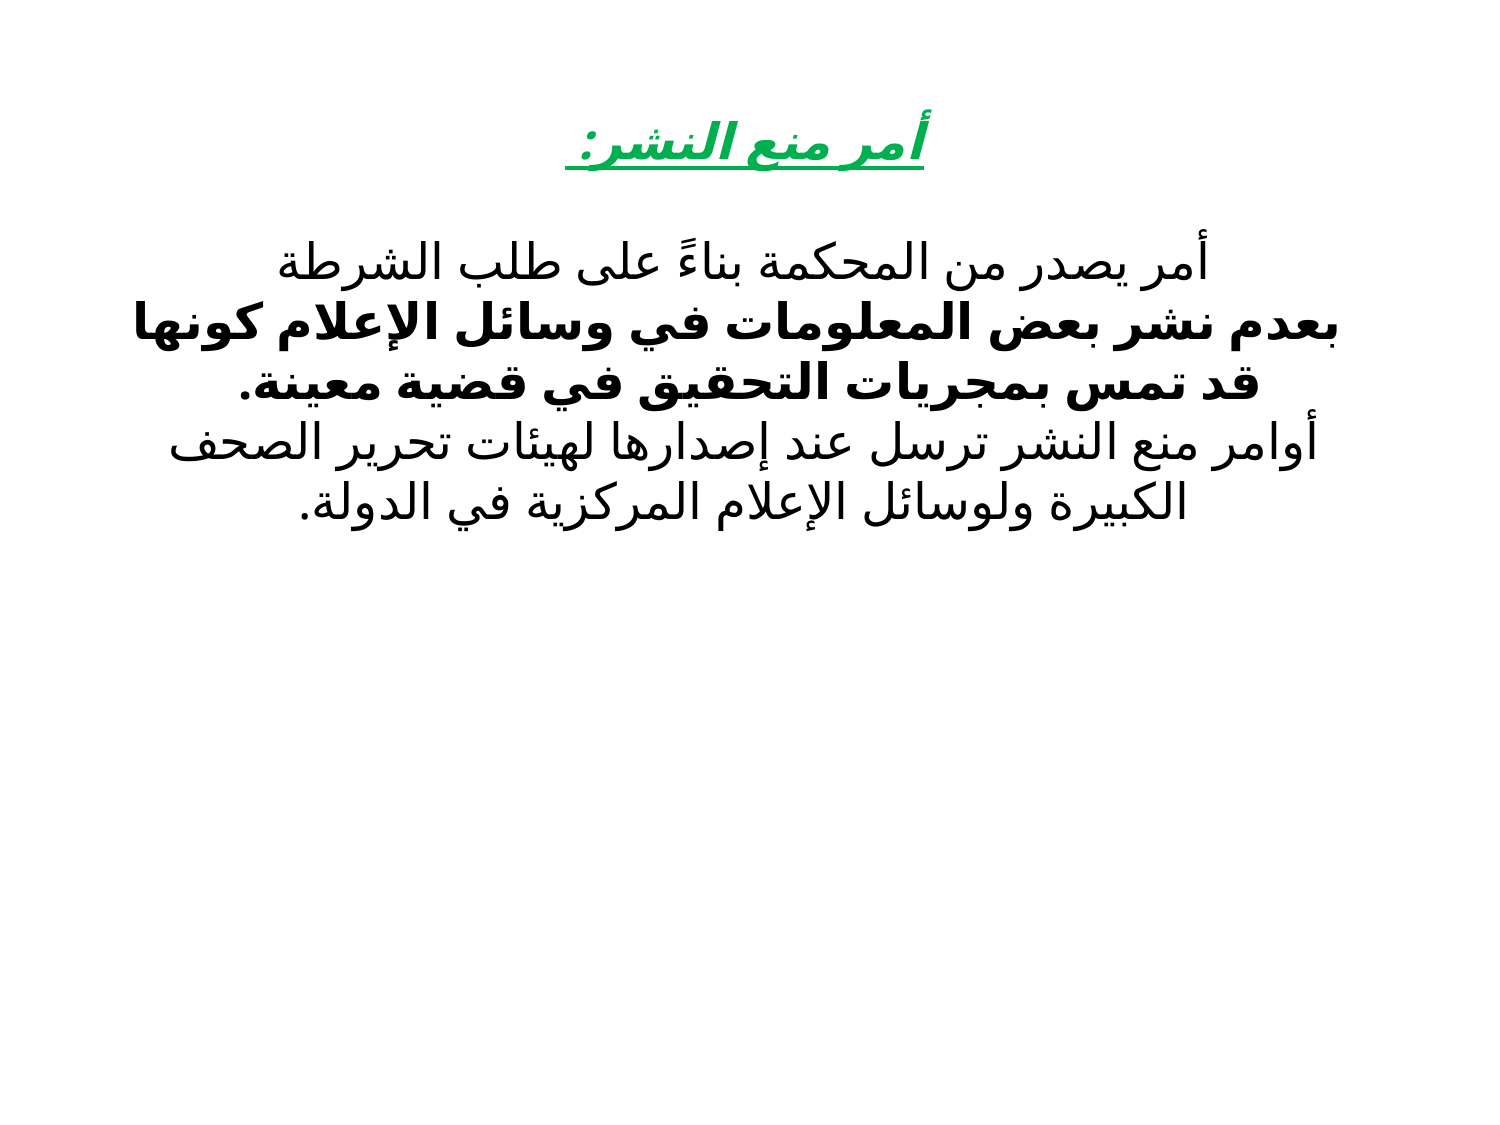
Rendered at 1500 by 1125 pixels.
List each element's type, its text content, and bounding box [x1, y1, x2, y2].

text_box أمر منع النشر: أمر يصدر من المحكمة بناءً على طلب الشرطة بعدم نشر بعض المعلومات في وسائل الإعلام كونها قد تمس بمجريات التحقيق في قضية معينة. أوامر منع النشر ترسل عند إصدارها لهيئات تحرير الصحف الكبيرة ولوسائل الإعلام المركزية في الدولة. [88, 101, 1400, 537]
